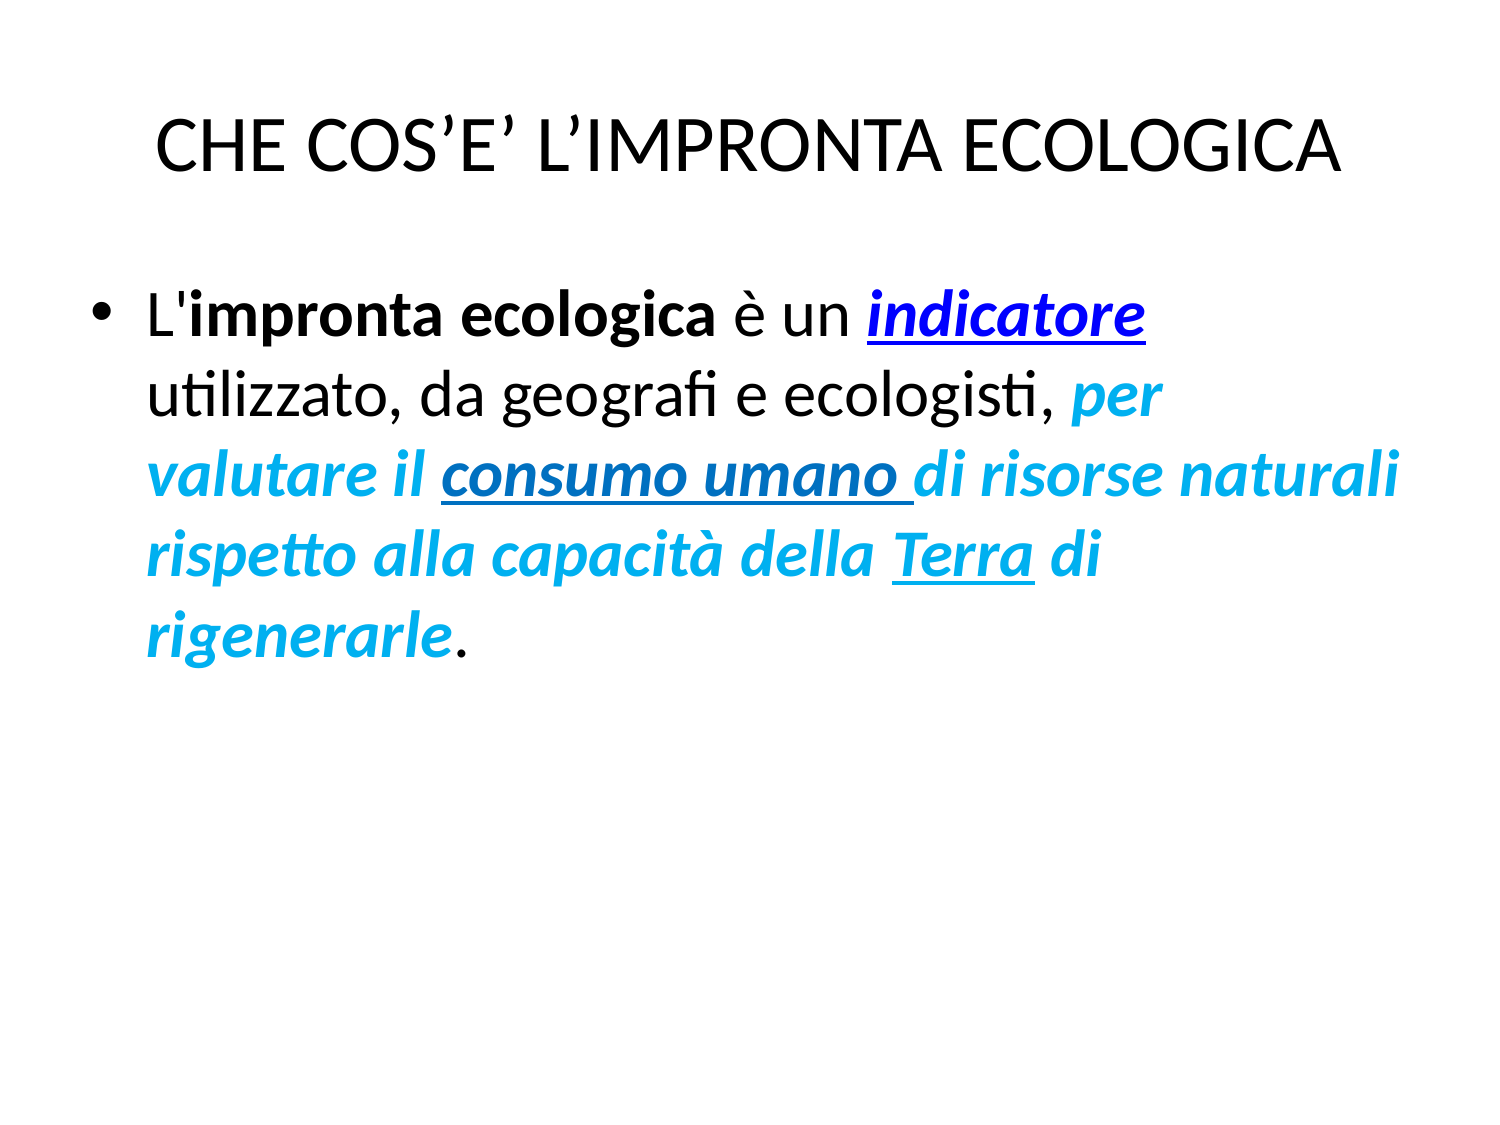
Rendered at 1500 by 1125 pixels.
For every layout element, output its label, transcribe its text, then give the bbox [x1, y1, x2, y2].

title CHE COS’E’ L’IMPRONTA ECOLOGICA [75, 45, 1425, 233]
list L'impronta ecologica è un indicatore utilizzato, da geografi e ecologisti, per valutare il consumo umano di risorse naturali rispetto alla capacità della Terra di rigenerarle. [75, 262, 1425, 1005]
